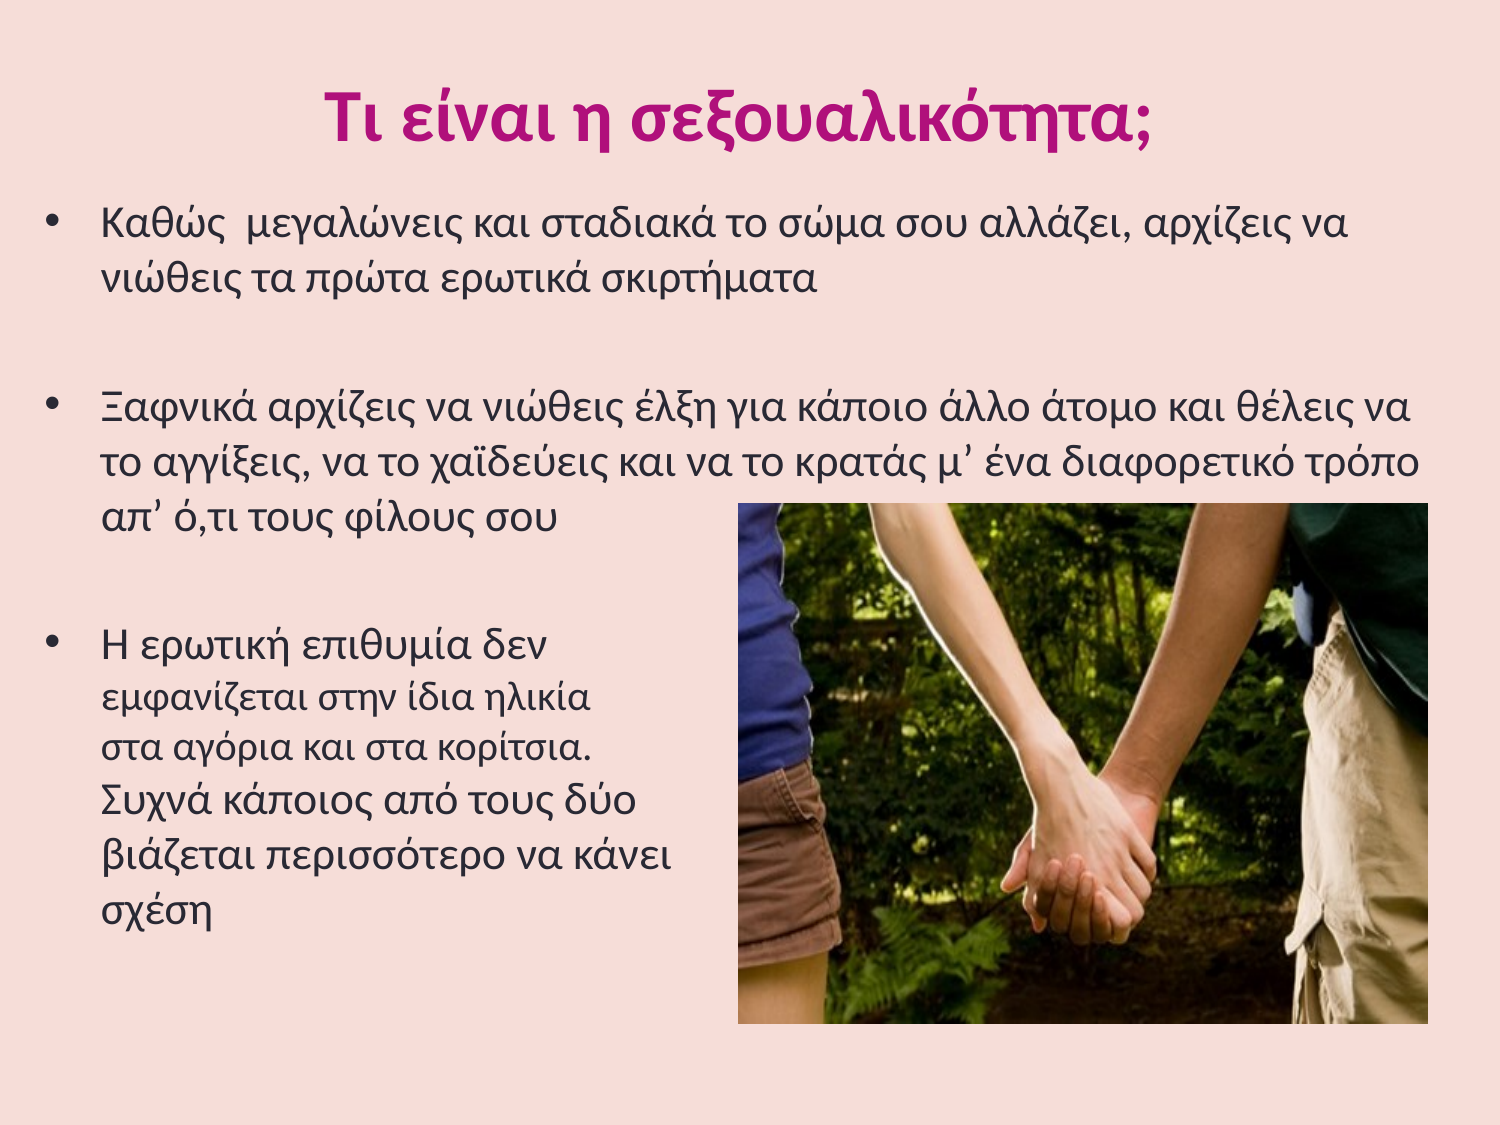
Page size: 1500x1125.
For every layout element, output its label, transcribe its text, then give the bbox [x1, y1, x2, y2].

picture [738, 503, 1428, 1024]
list Καθώς μεγαλώνεις και σταδιακά το σώμα σου αλλάζει, αρχίζεις να νιώθεις τα πρώτα ερωτικά σκιρτήματα Ξαφνικά αρχίζεις να νιώθεις έλξη για κάποιο άλλο άτομο και θέλεις να το αγγίξεις, να το χαϊδεύεις και να το κρατάς μ’ ένα διαφορετικό τρόπο απ’ ό,τι τους φίλους σου Η ερωτική επιθυμία δεν εμφανίζεται στην ίδια ηλικία στα αγόρια και στα κορίτσια. Συχνά κάποιος από τους δύο βιάζεται περισσότερο να κάνει σχέση [29, 184, 1460, 1090]
title Τι είναι η σεξουαλικότητα; [64, 42, 1416, 181]
